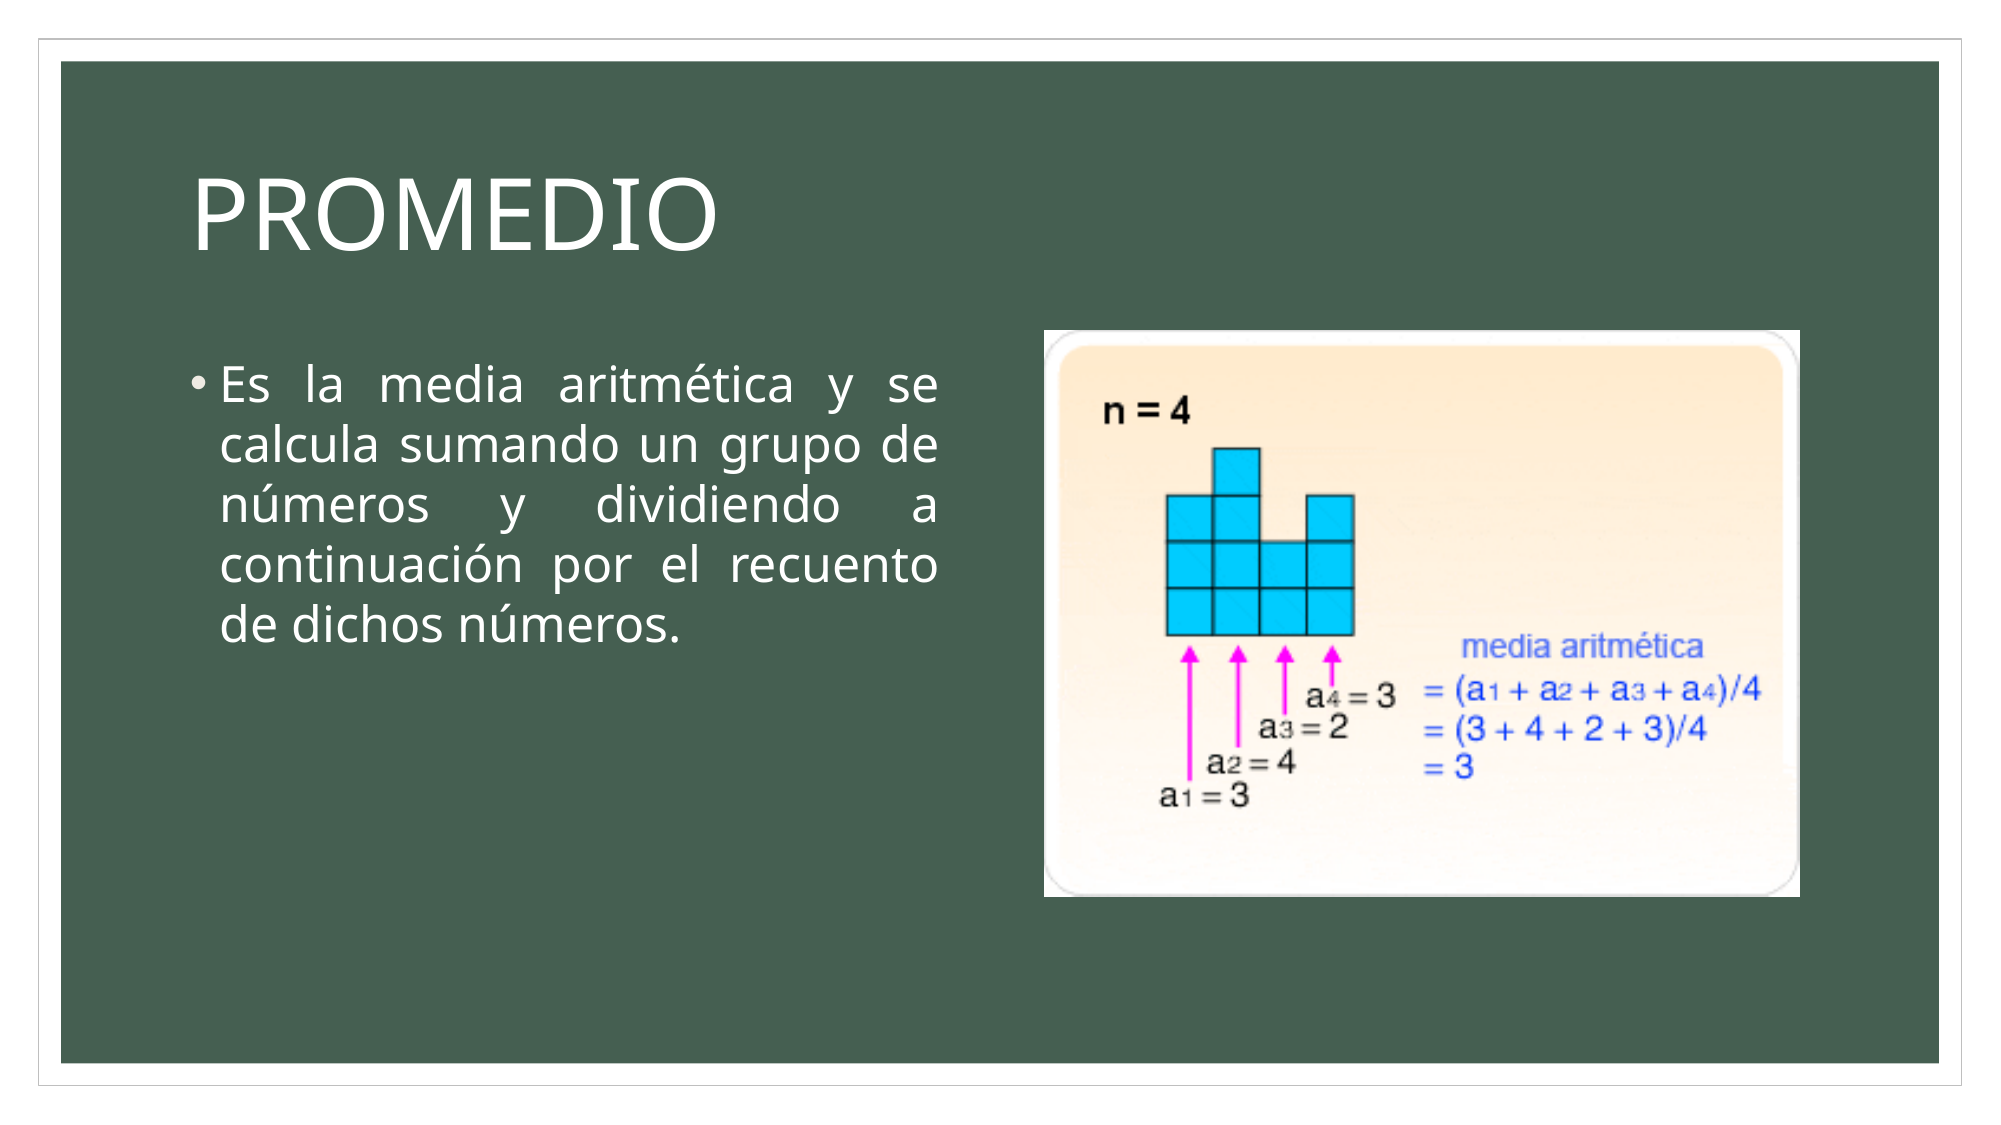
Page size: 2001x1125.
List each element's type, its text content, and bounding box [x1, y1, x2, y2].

list Es la media aritmética y se calcula sumando un grupo de números y dividiendo a continuación por el recuento de dichos números. [174, 345, 955, 960]
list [1044, 330, 1800, 897]
title PROMEDIO [174, 105, 1825, 331]
